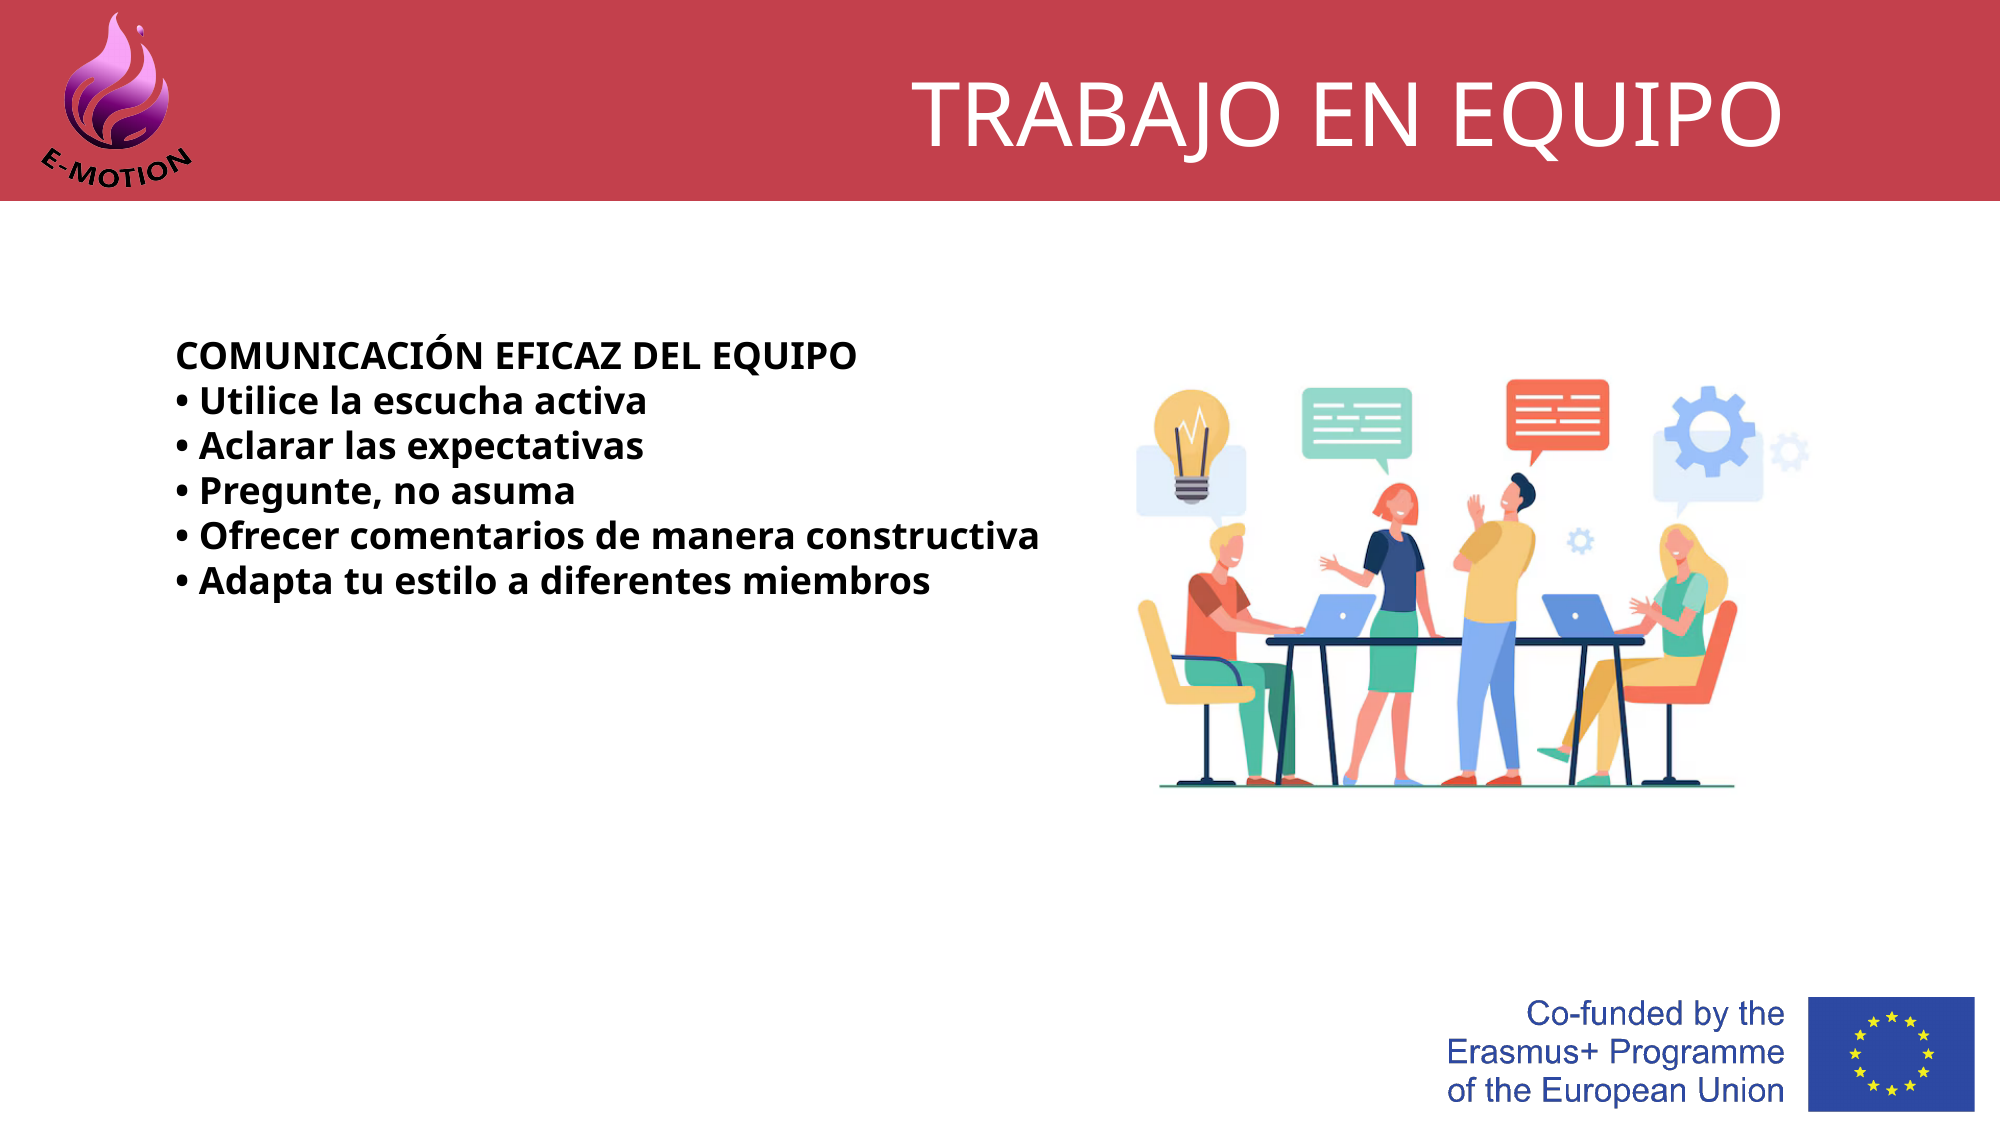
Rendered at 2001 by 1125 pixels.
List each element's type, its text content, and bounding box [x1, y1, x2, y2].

picture [0, 0, 253, 247]
text_box COMUNICACIÓN EFICAZ DEL EQUIPO • Utilice la escucha activa • Aclarar las expectativas • Pregunte, no asuma • Ofrecer comentarios de manera constructiva • Adapta tu estilo a diferentes miembros [160, 324, 1073, 610]
text_box TRABAJO EN EQUIPO [543, 50, 1802, 324]
picture [1078, 294, 1850, 831]
picture [1396, 995, 1975, 1116]
